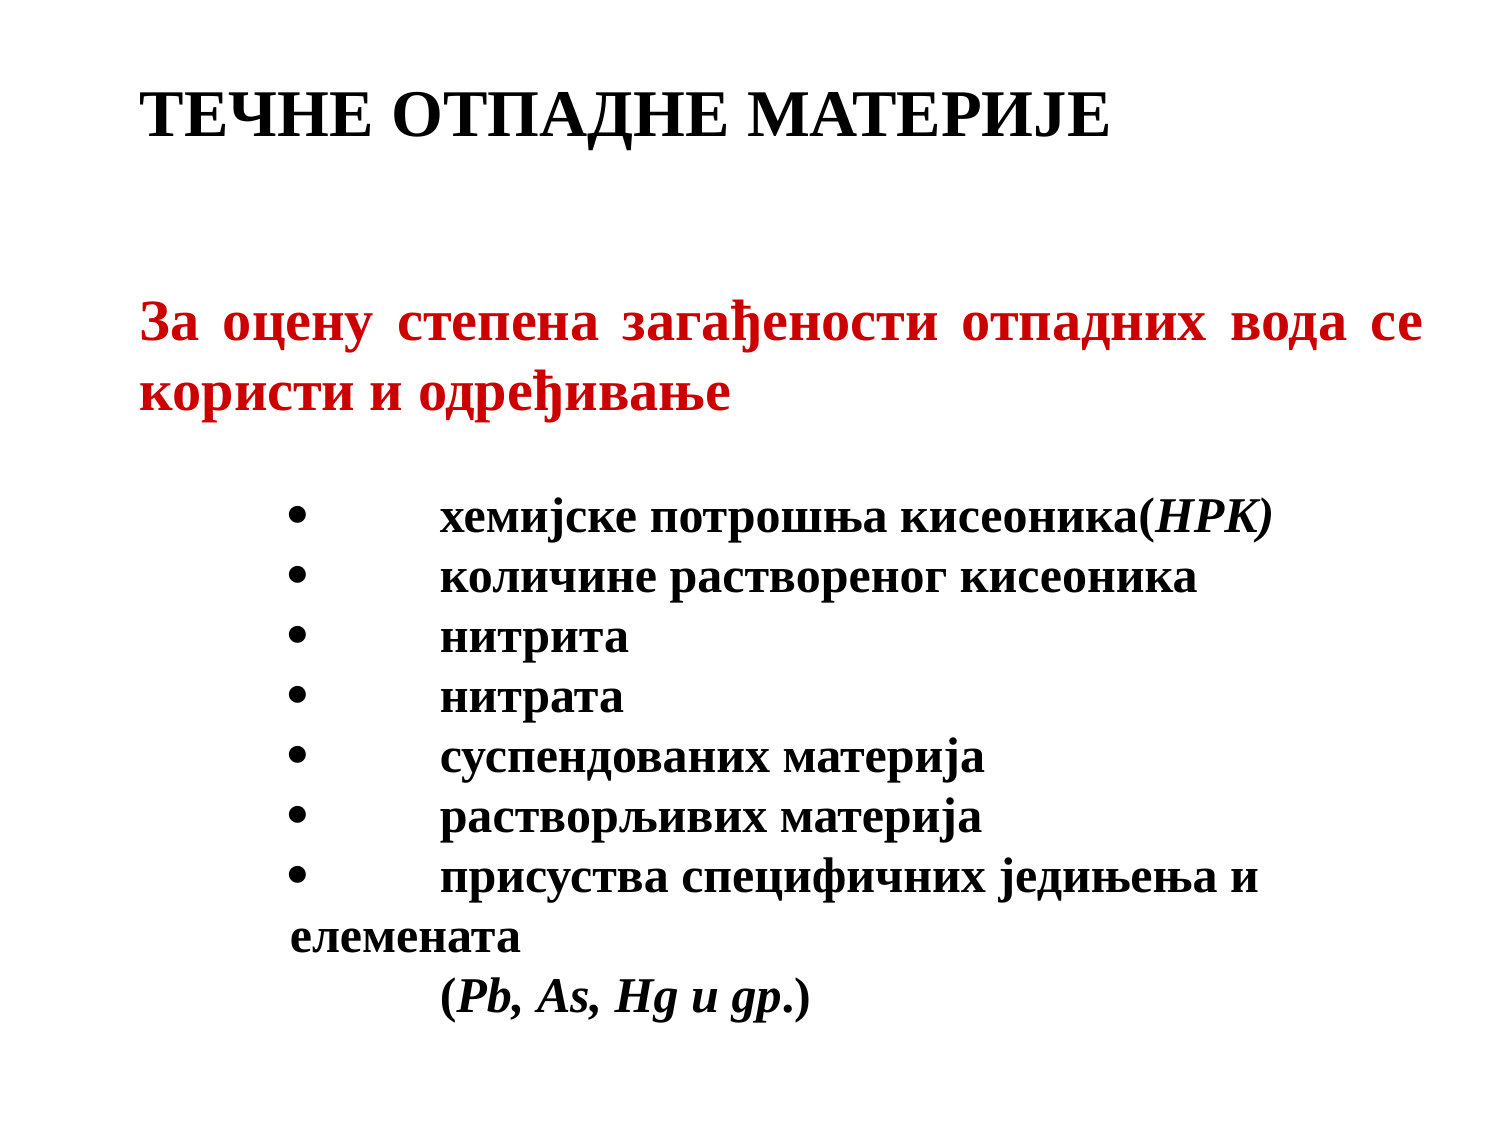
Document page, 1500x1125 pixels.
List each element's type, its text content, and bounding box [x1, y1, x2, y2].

text_box ТЕЧНЕ ОТПАДНЕ МАТЕРИЈЕ [125, 62, 1438, 158]
text_box За оцену степена загађености отпадних вода се користи и одређивање · хемијске потрошња кисеоника(HPK) · количине раствореног кисеоника · нитрита · нитрата · суспендованих материја · растворљивих материја · присуства специфичних једињења и елемената (Pb, Аs, Hg и др.) [125, 274, 1438, 1090]
